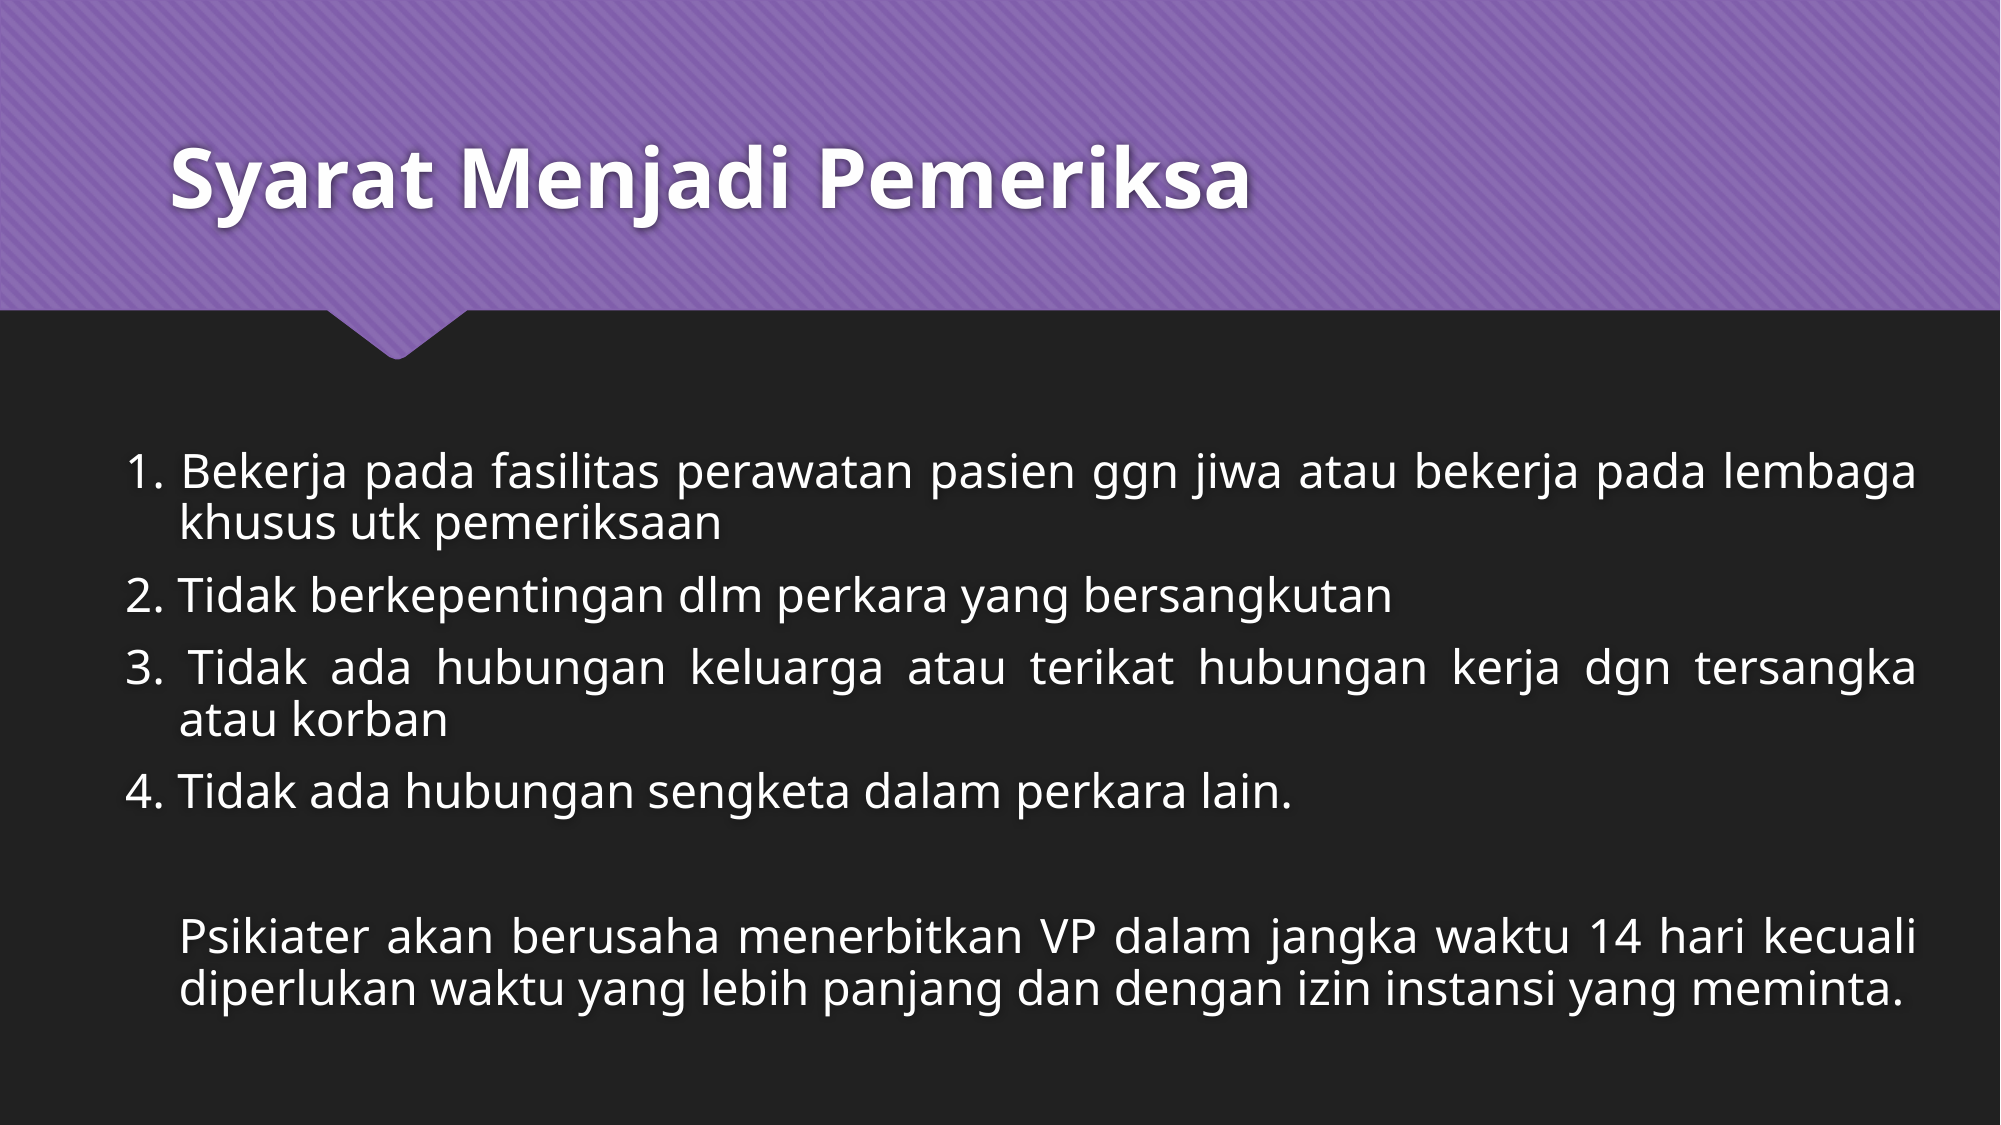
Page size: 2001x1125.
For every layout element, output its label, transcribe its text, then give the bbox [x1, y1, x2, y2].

list 1. Bekerja pada fasilitas perawatan pasien ggn jiwa atau bekerja pada lembaga khusus utk pemeriksaan 2. Tidak berkepentingan dlm perkara yang bersangkutan 3. Tidak ada hubungan keluarga atau terikat hubungan kerja dgn tersangka atau korban 4. Tidak ada hubungan sengketa dalam perkara lain. Psikiater akan berusaha menerbitkan VP dalam jangka waktu 14 hari kecuali diperlukan waktu yang lebih panjang dan dengan izin instansi yang meminta. [110, 347, 1935, 1038]
title Syarat Menjadi Pemeriksa [132, 73, 1868, 233]
